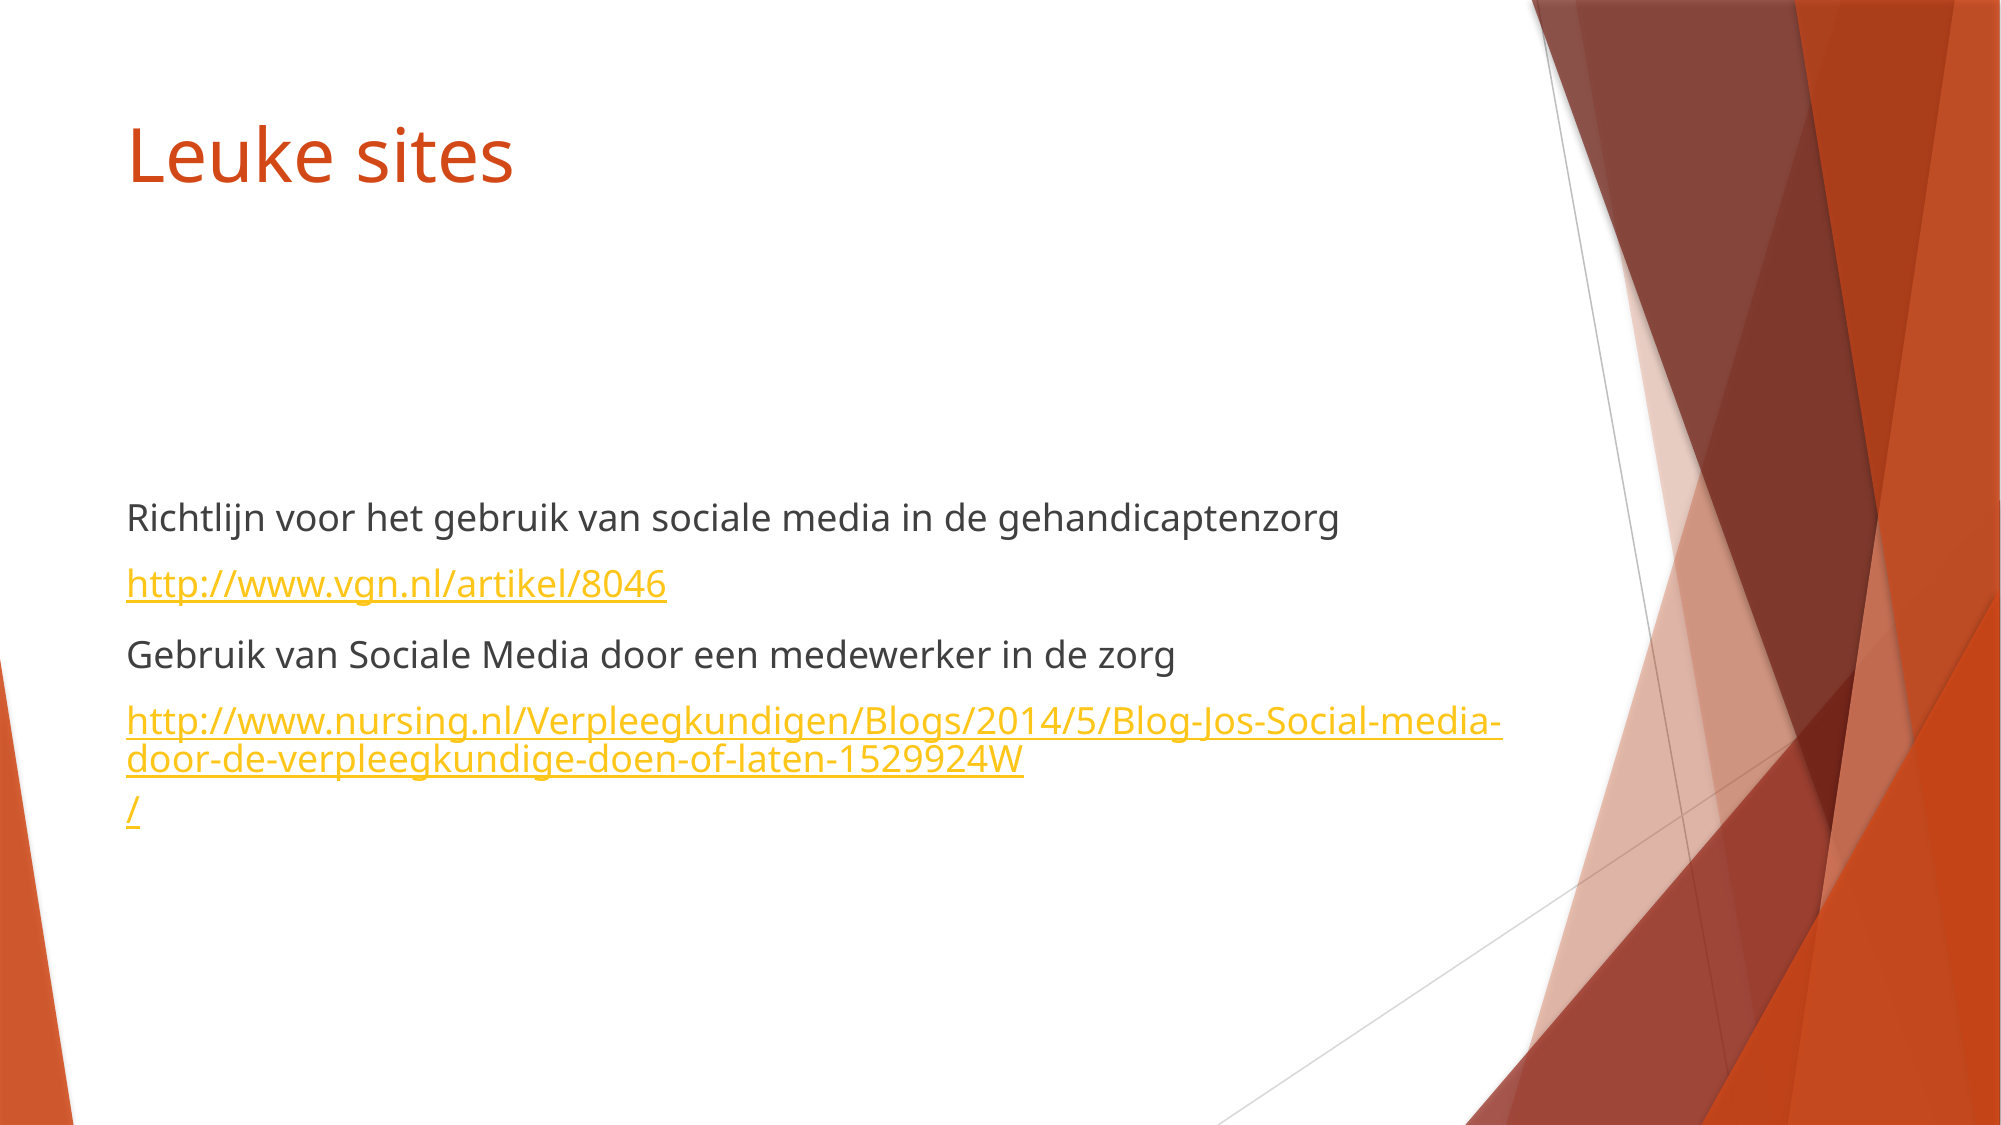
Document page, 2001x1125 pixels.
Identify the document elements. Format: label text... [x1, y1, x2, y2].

title Leuke sites [111, 99, 1522, 317]
list Richtlijn voor het gebruik van sociale media in de gehandicaptenzorg http://www.vgn.nl/artikel/8046 Gebruik van Sociale Media door een medewerker in de zorg http://www.nursing.nl/Verpleegkundigen/Blogs/2014/5/Blog-Jos-Social-media-door-de-verpleegkundige-doen-of-laten-1529924W/ [111, 354, 1522, 992]
